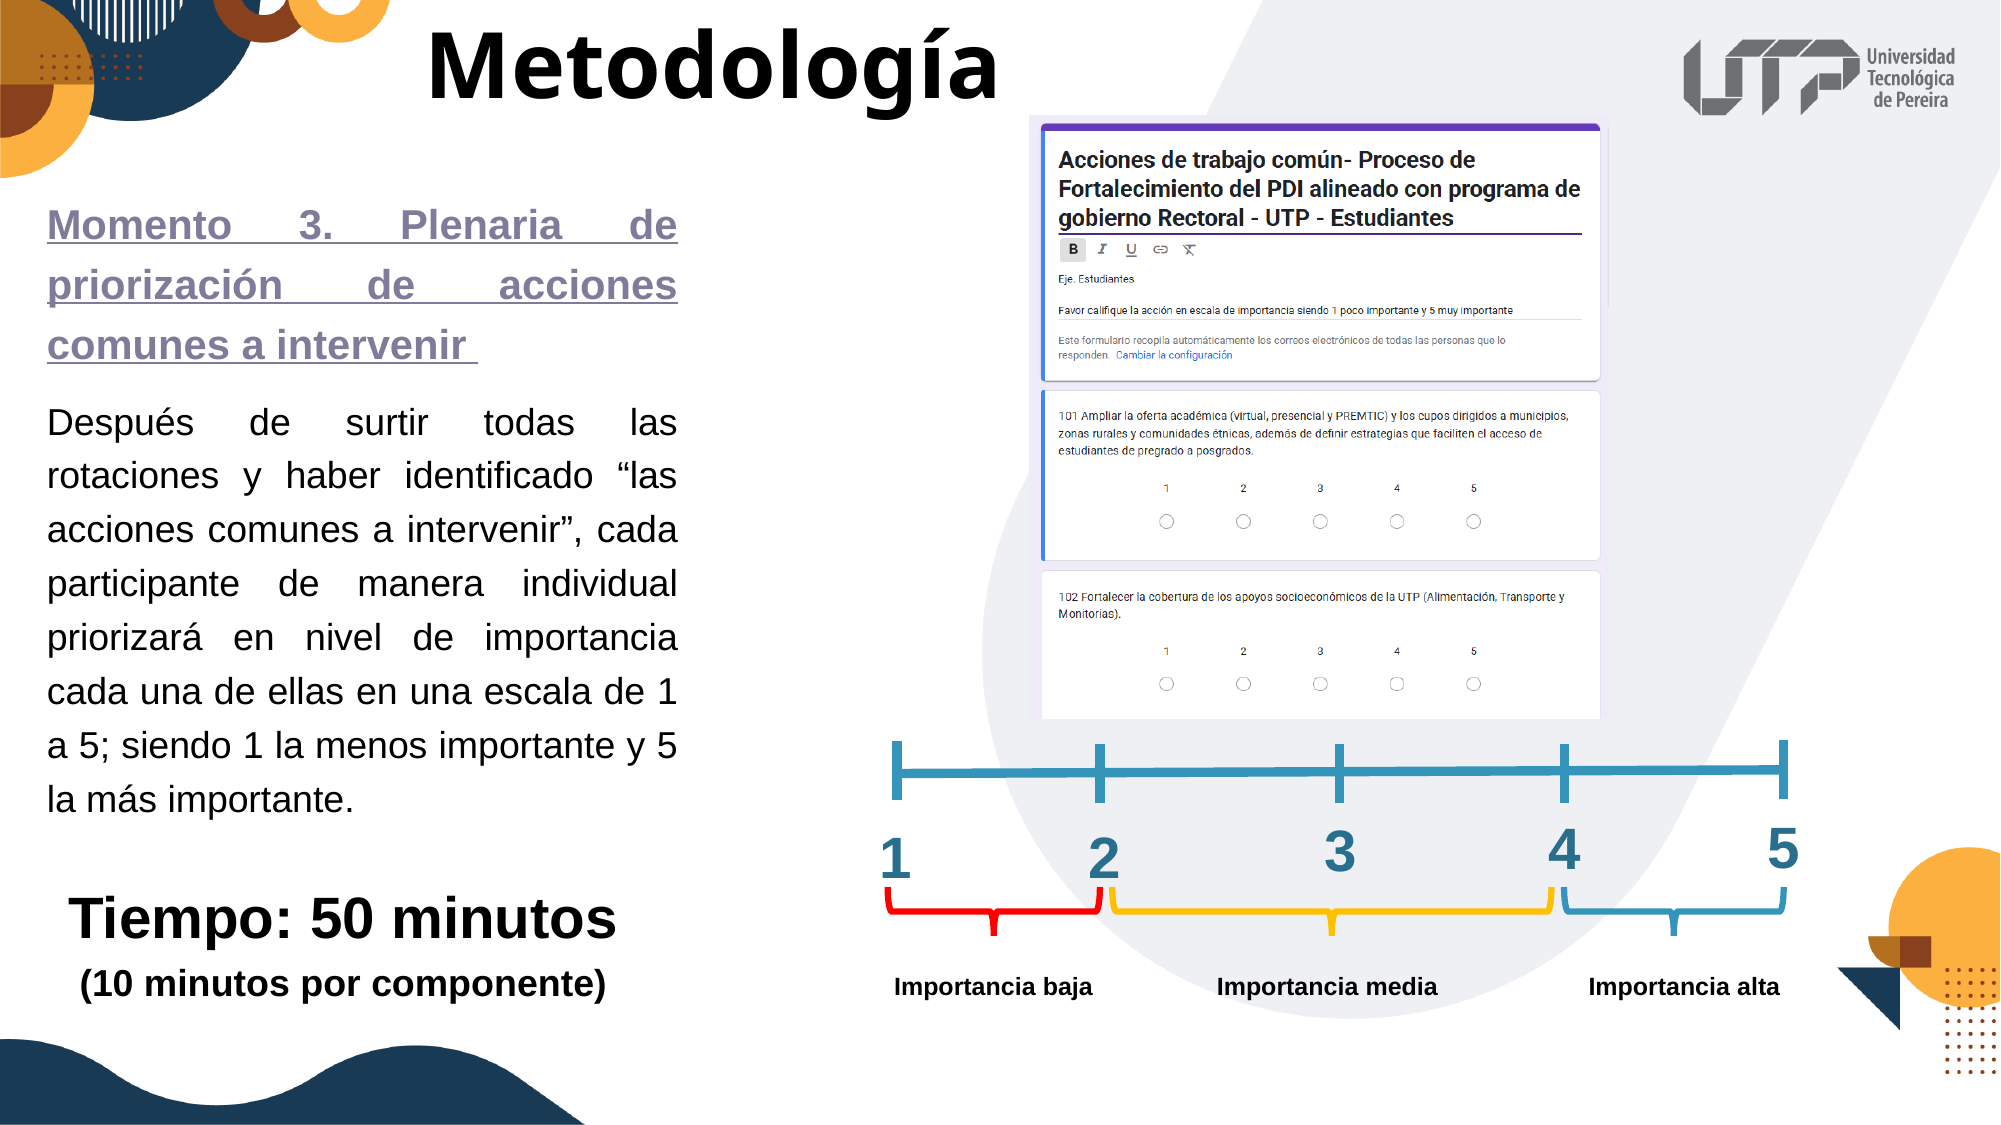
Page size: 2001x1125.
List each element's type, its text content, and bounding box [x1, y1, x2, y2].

text_box [887, 887, 1101, 936]
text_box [1100, 769, 1339, 774]
text_box Importancia media [1174, 956, 1481, 1045]
picture [0, 0, 2001, 1125]
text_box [1565, 769, 1783, 774]
text_box 1 [854, 799, 938, 887]
text_box Metodología [409, 0, 1042, 125]
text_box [898, 769, 1099, 774]
text_box 2 [1062, 799, 1146, 887]
list Momento 3. Plenaria de priorización de acciones comunes a intervenir Después de surtir todas las rotaciones y haber identificado “las acciones comunes a intervenir”, cada participante de manera individual priorizará en nivel de importancia cada una de ellas en una escala de 1 a 5; siendo 1 la menos importante y 5 la más importante. [31, 180, 693, 445]
text_box [1563, 887, 1785, 936]
text_box 5 [1742, 788, 1826, 877]
text_box Tiempo: 50 minutos (10 minutos por componente) [44, 858, 643, 947]
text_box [1340, 769, 1564, 774]
text_box Importancia alta [1531, 956, 1838, 1045]
text_box 3 [1299, 791, 1383, 880]
text_box 4 [1523, 789, 1607, 878]
text_box [1111, 887, 1552, 936]
text_box Importancia baja [853, 956, 1135, 1045]
